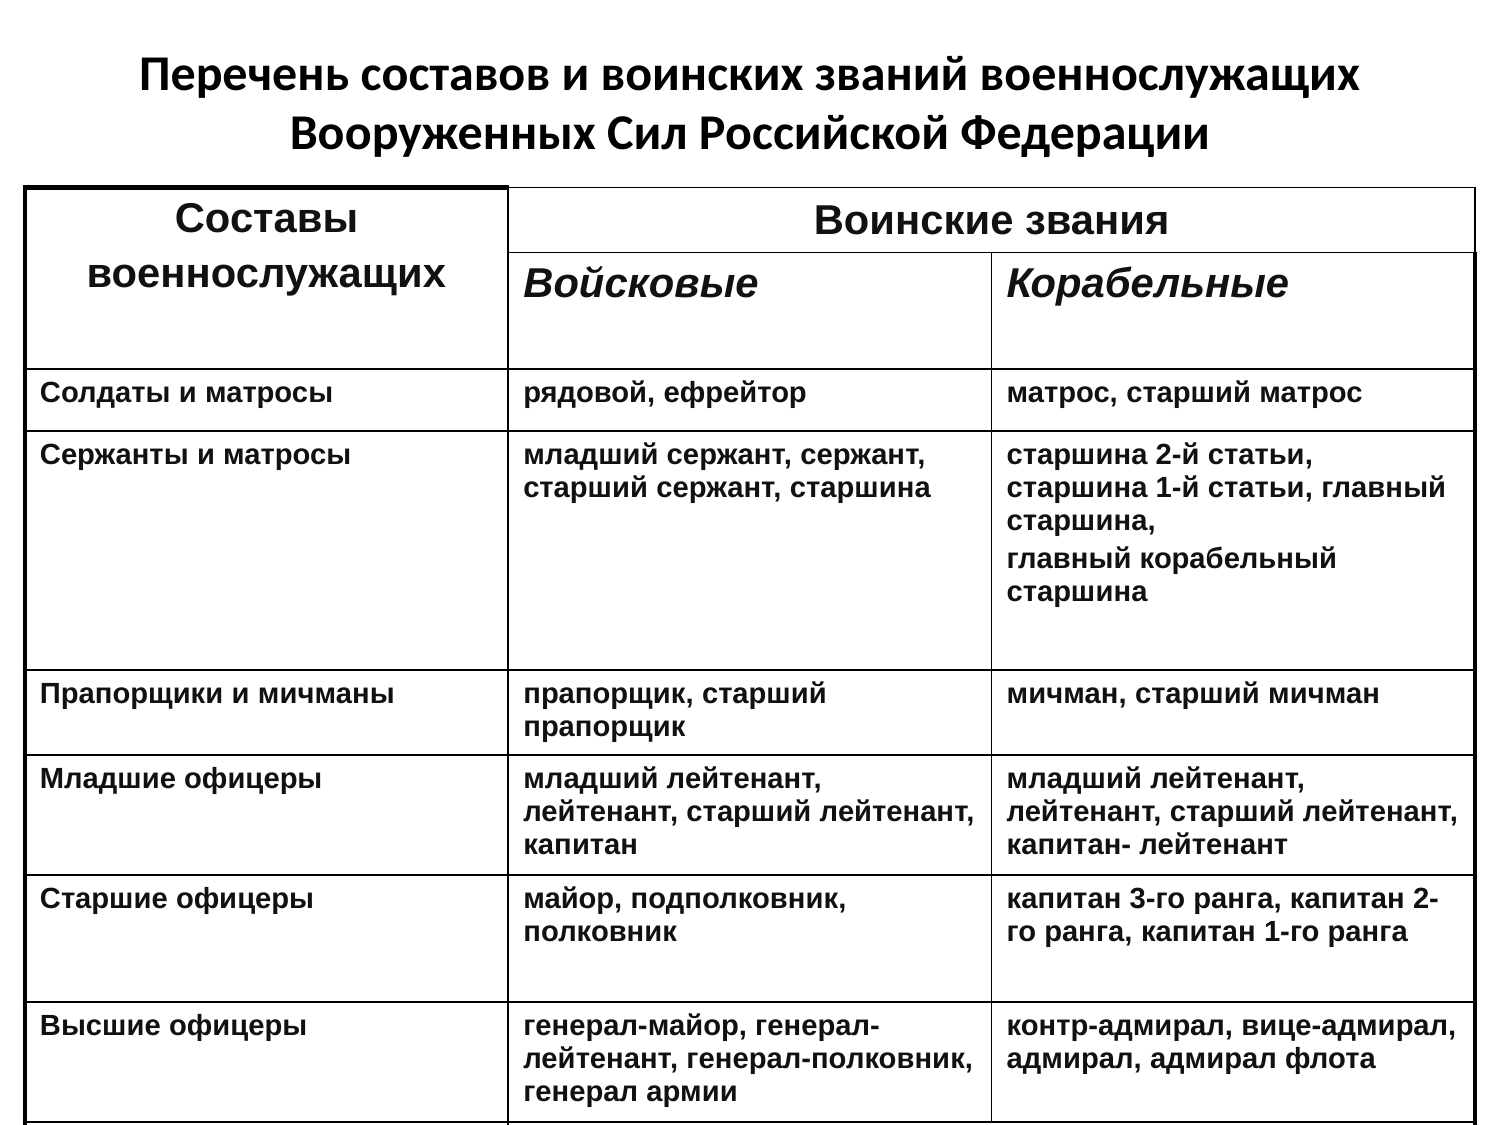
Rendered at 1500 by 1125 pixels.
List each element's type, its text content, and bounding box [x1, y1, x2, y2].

table_cell Младшие офицеры [27, 756, 507, 874]
table_cell мичман, старший мичман [992, 671, 1473, 754]
table_cell генерал-майор, генерал-лейтенант, генерал-полковник, генерал армии [509, 1003, 991, 1121]
table_cell рядовой, ефрейтор [509, 370, 991, 430]
table_cell младший лейтенант, лейтенант, старший лейтенант, капитан [509, 756, 991, 874]
table_cell майор, подполковник, полковник [509, 876, 991, 1001]
table_cell капитан 3-го ранга, капитан 2-го ранга, капитан 1-го ранга [992, 876, 1473, 1001]
title Перечень составов и воинских званий военнослужащих Вооруженных Сил Российской Федерации [75, 24, 1425, 175]
table_cell Корабельные [992, 253, 1473, 368]
table_header Воинские звания [509, 188, 1474, 252]
table_cell матрос, старший матрос [992, 370, 1473, 430]
table_cell прапорщик, старший прапорщик [509, 671, 991, 754]
table_cell младший лейтенант, лейтенант, старший лейтенант, капитан- лейтенант [992, 756, 1473, 874]
table_cell старшина 2-й статьи, старшина 1-й статьи, главный старшина, главный корабельный старшина [992, 432, 1473, 669]
table_cell контр-адмирал, вице-адмирал, адмирал, адмирал флота [992, 1003, 1473, 1121]
table_cell Высшие офицеры [27, 1003, 507, 1121]
table_cell младший сержант, сержант, старший сержант, старшина [509, 432, 991, 669]
table_cell Сержанты и матросы [27, 432, 507, 669]
table_cell Войсковые [509, 253, 991, 368]
table_cell Прапорщики и мичманы [27, 671, 507, 754]
table_header Составы военнослужащих [27, 190, 507, 368]
table_cell Солдаты и матросы [27, 370, 507, 430]
table_cell Старшие офицеры [27, 876, 507, 1001]
